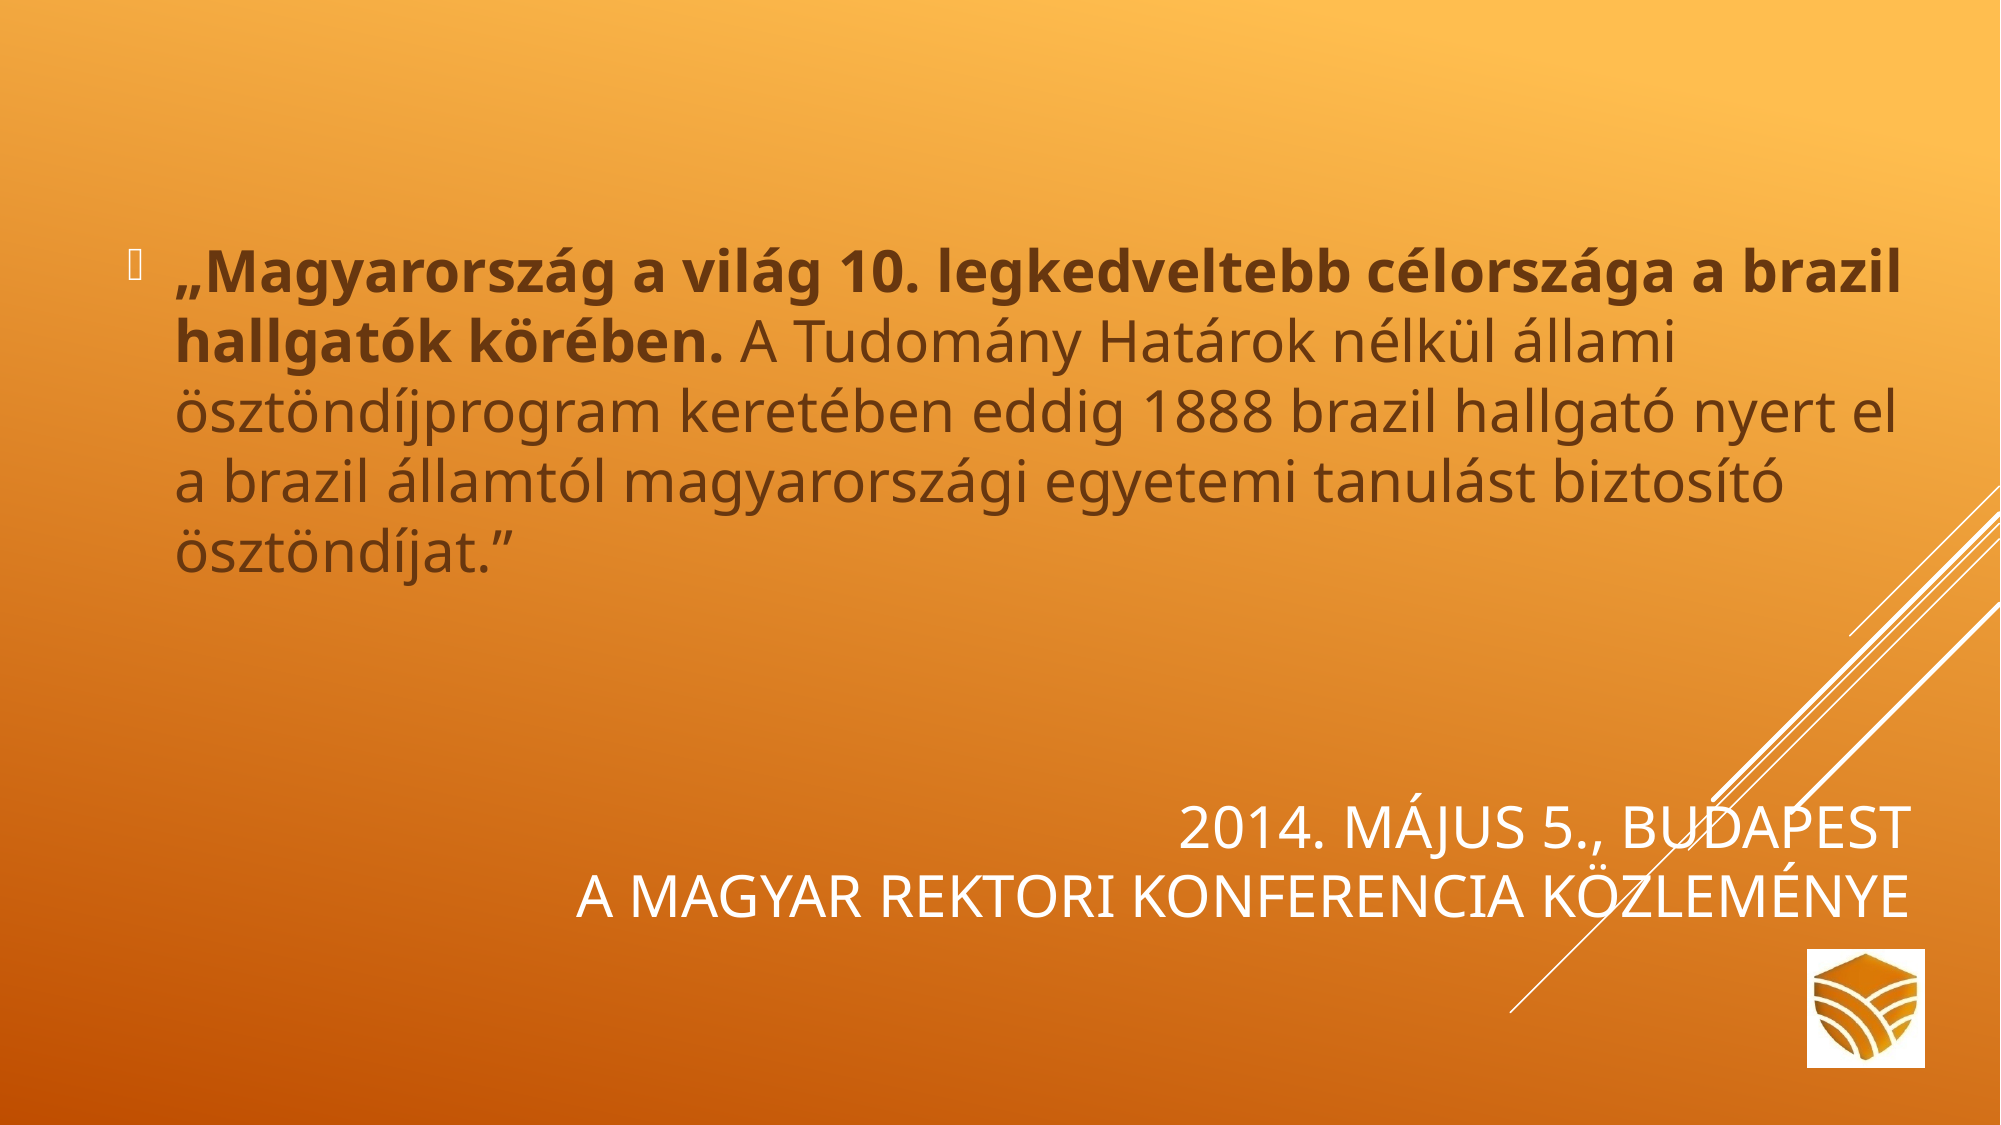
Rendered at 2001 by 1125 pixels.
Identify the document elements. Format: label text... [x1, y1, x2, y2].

list „Magyarország a világ 10. legkedveltebb célországa a brazil hallgatók körében. A Tudomány Határok nélkül állami ösztöndíjprogram keretében eddig 1888 brazil hallgató nyert el a brazil államtól magyarországi egyetemi tanulást biztosító ösztöndíjat.” [112, 112, 1931, 706]
title 2014. május 5., Budapest A Magyar Rektori Konferencia közleménye [112, 736, 1927, 984]
picture [1807, 949, 1925, 1068]
